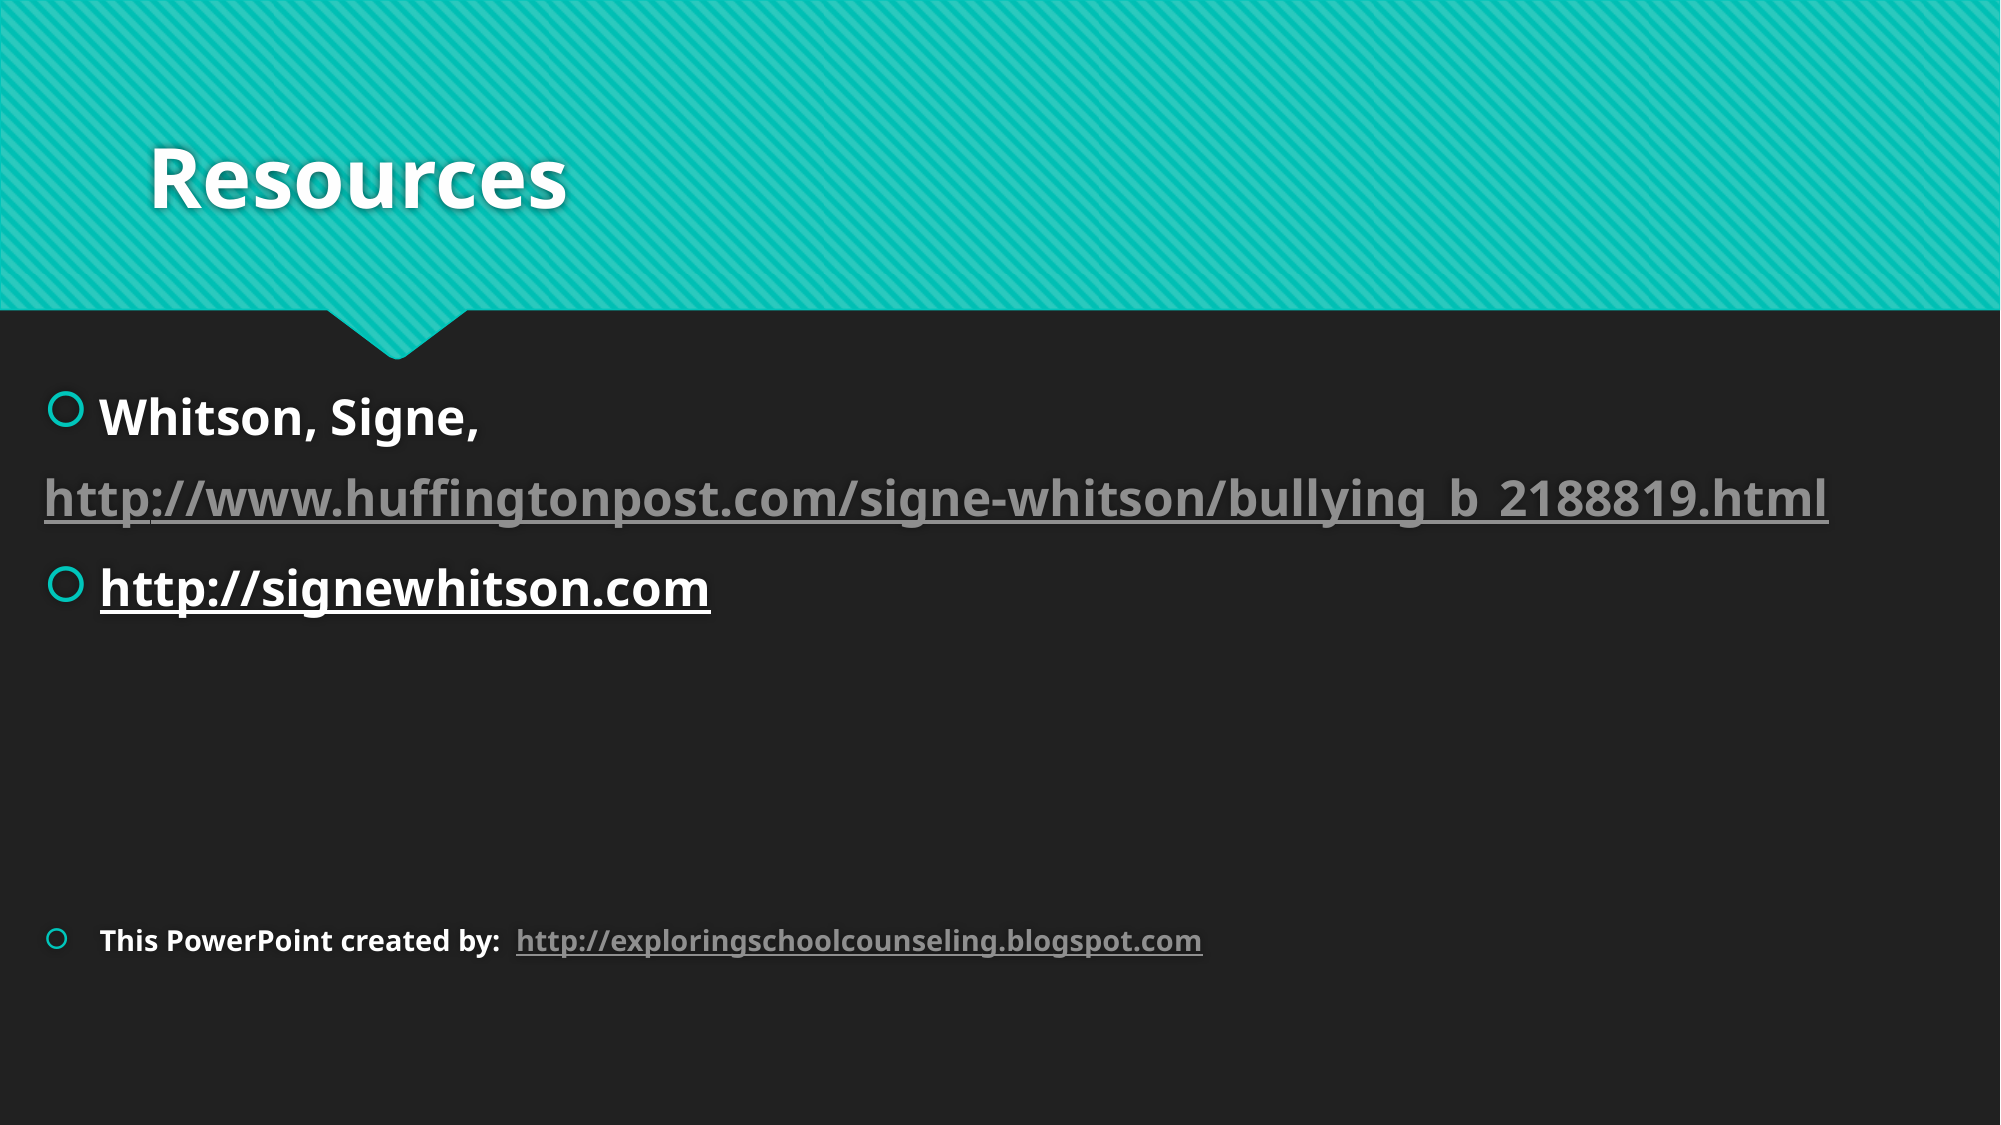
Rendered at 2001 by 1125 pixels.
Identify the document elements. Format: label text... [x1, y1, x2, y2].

title Resources [132, 73, 1868, 233]
list Whitson, Signe, http://www.huffingtonpost.com/signe-whitson/bullying_b_2188819.html http://signewhitson.com This PowerPoint created by: http://exploringschoolcounseling.blogspot.com [28, 378, 1976, 975]
